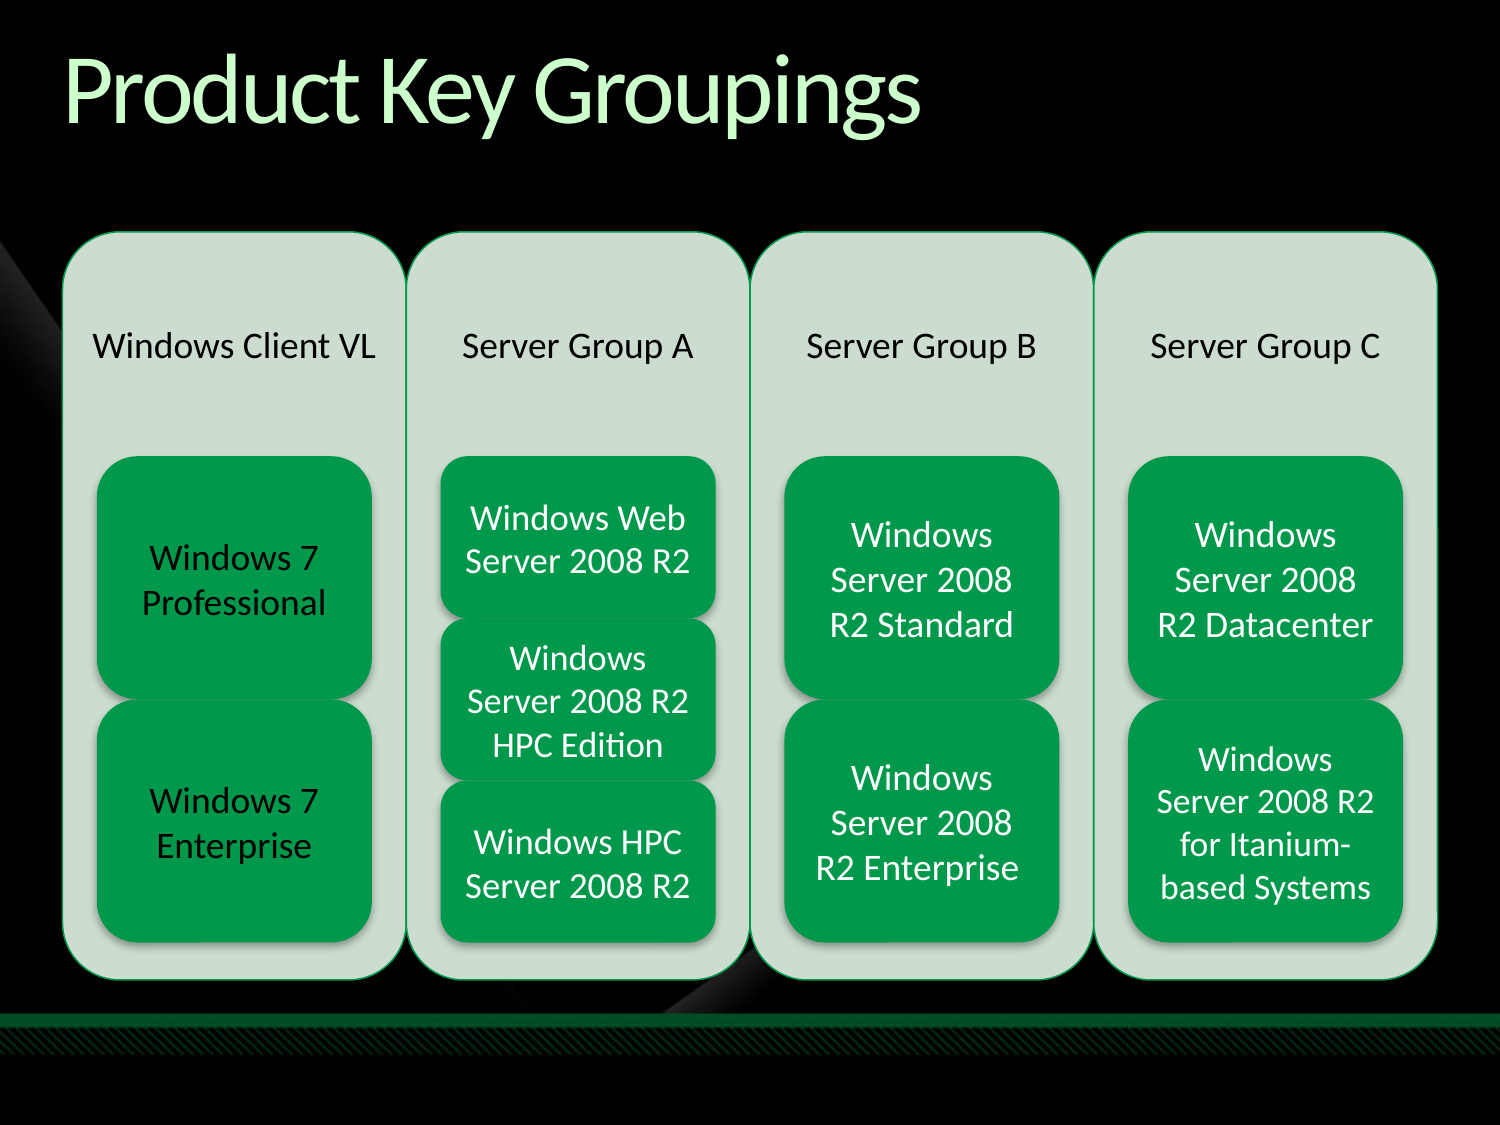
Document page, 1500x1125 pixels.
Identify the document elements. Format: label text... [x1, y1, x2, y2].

title Product Key Groupings [62, 37, 1438, 147]
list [62, 231, 1438, 981]
picture [0, 0, 1500, 1125]
